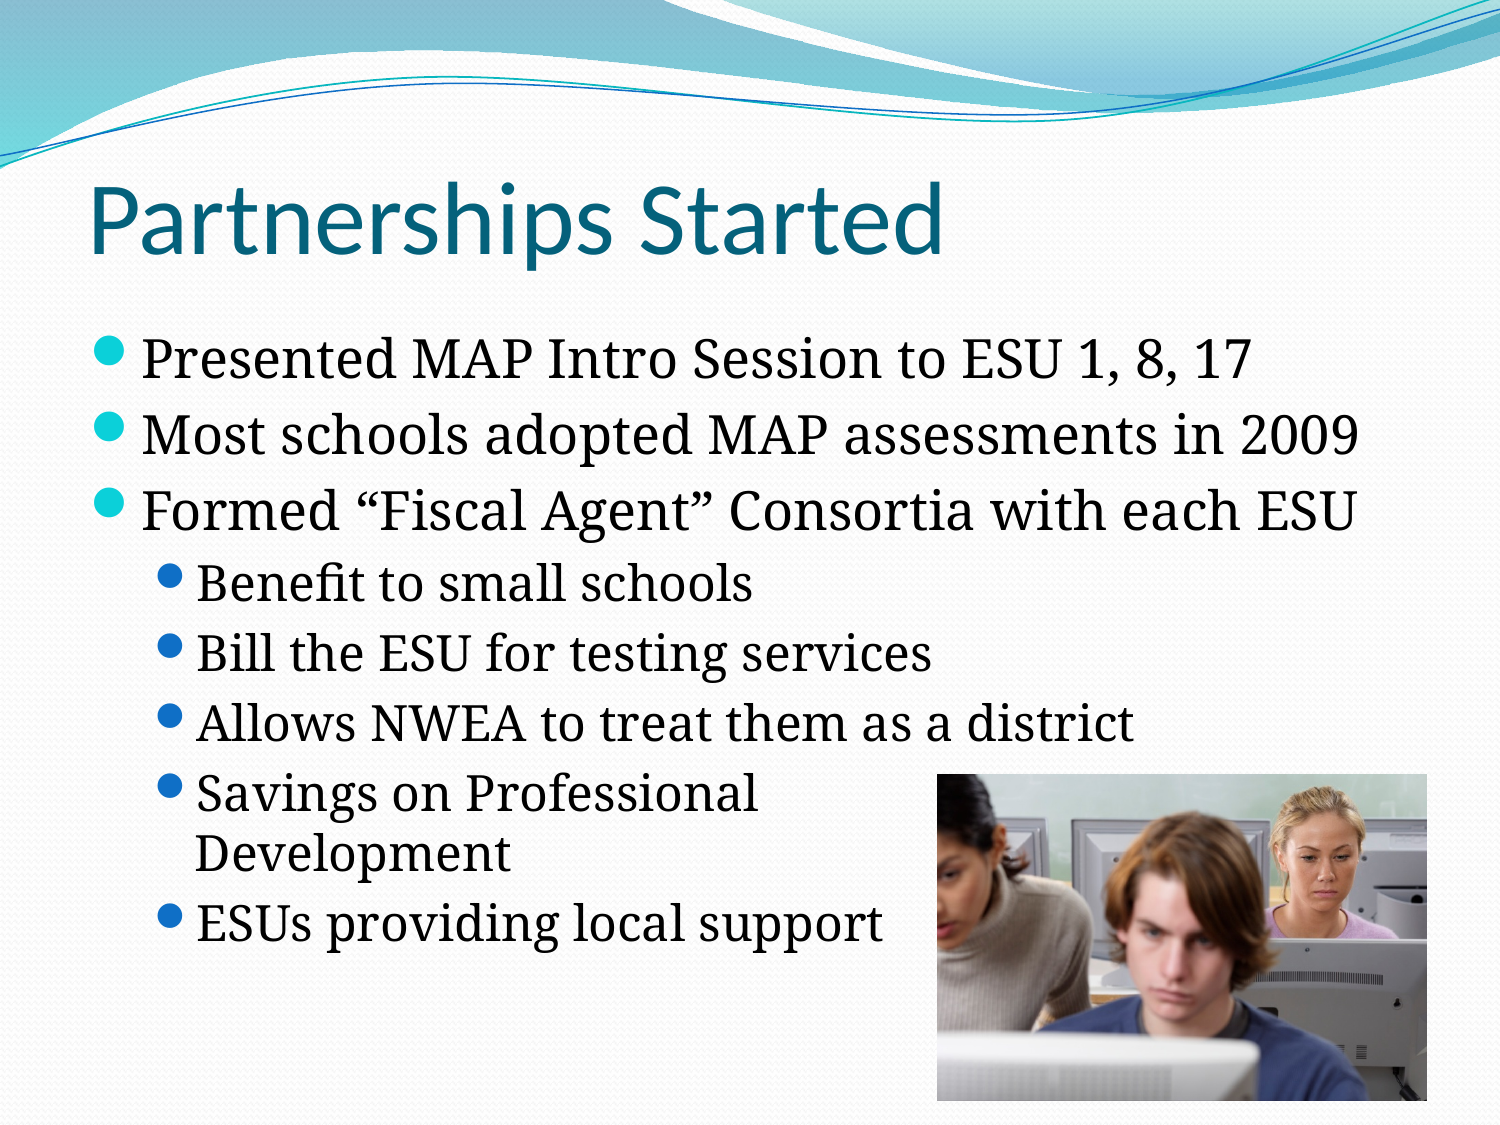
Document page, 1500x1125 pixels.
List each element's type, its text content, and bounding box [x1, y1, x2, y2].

list Presented MAP Intro Session to ESU 1, 8, 17 Most schools adopted MAP assessments in 2009 Formed “Fiscal Agent” Consortia with each ESU Benefit to small schools Bill the ESU for testing services Allows NWEA to treat them as a district Savings on Professional Development ESUs providing local support [75, 317, 1425, 1038]
picture [937, 774, 1427, 1102]
title Partnerships Started [87, 87, 1438, 275]
